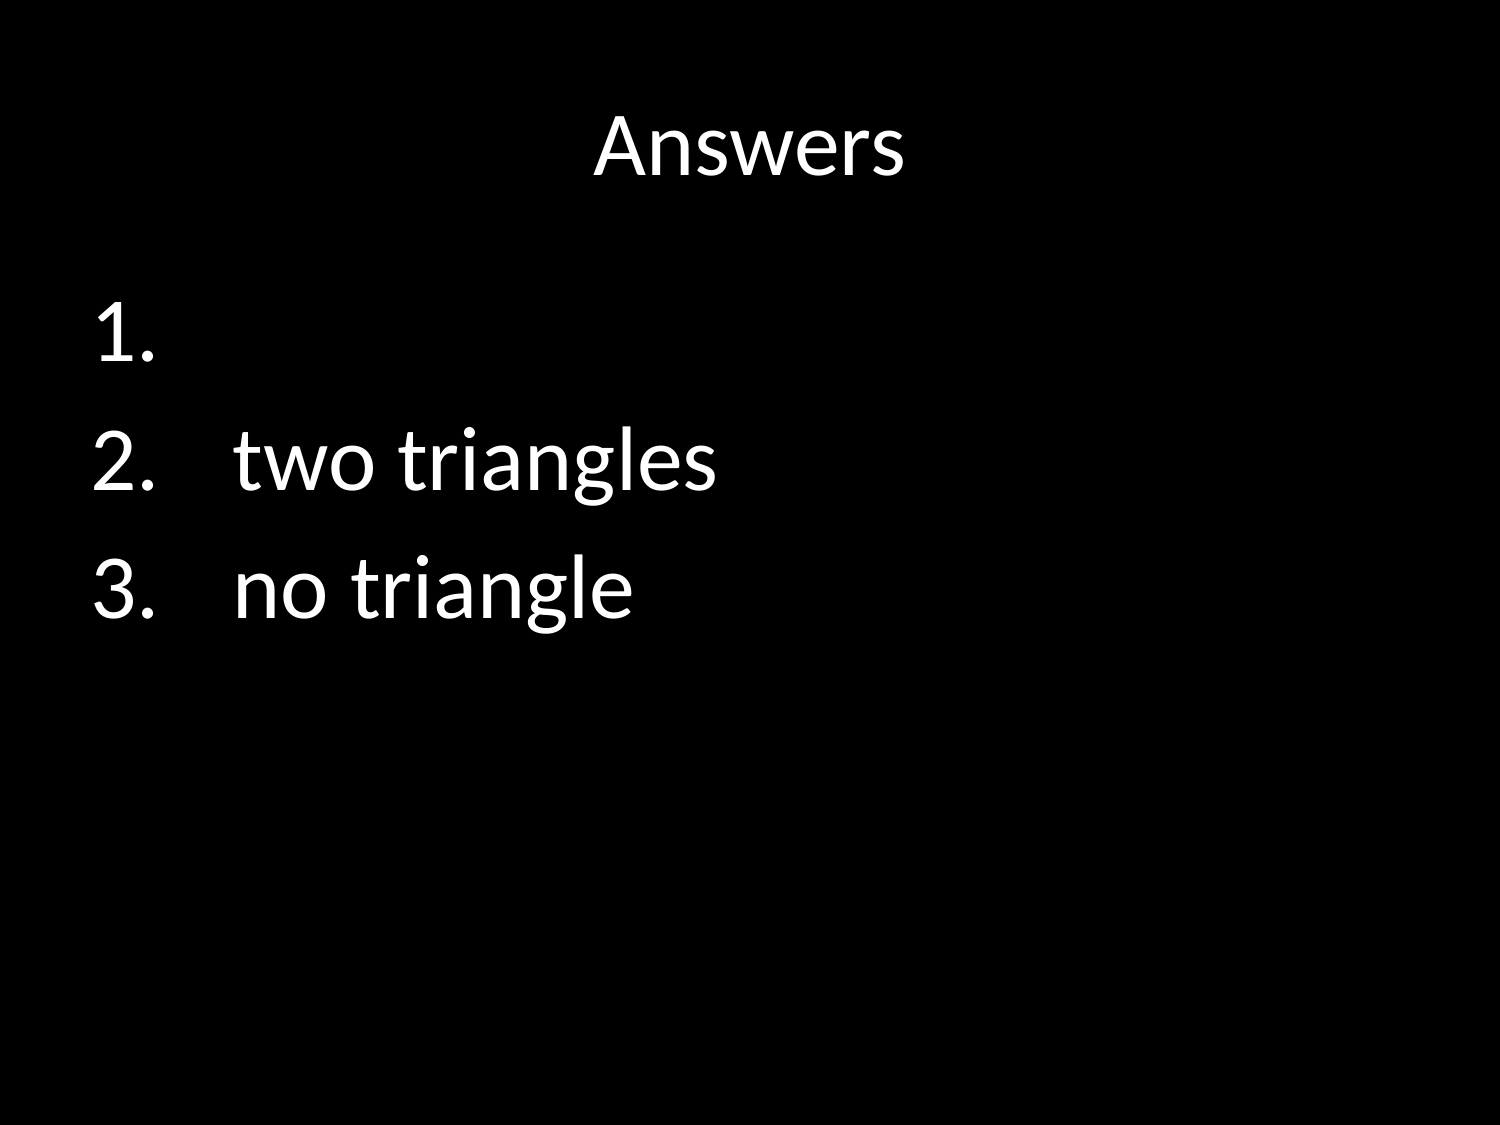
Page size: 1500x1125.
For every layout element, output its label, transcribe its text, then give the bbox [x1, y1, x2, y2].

title Answers [75, 45, 1425, 233]
